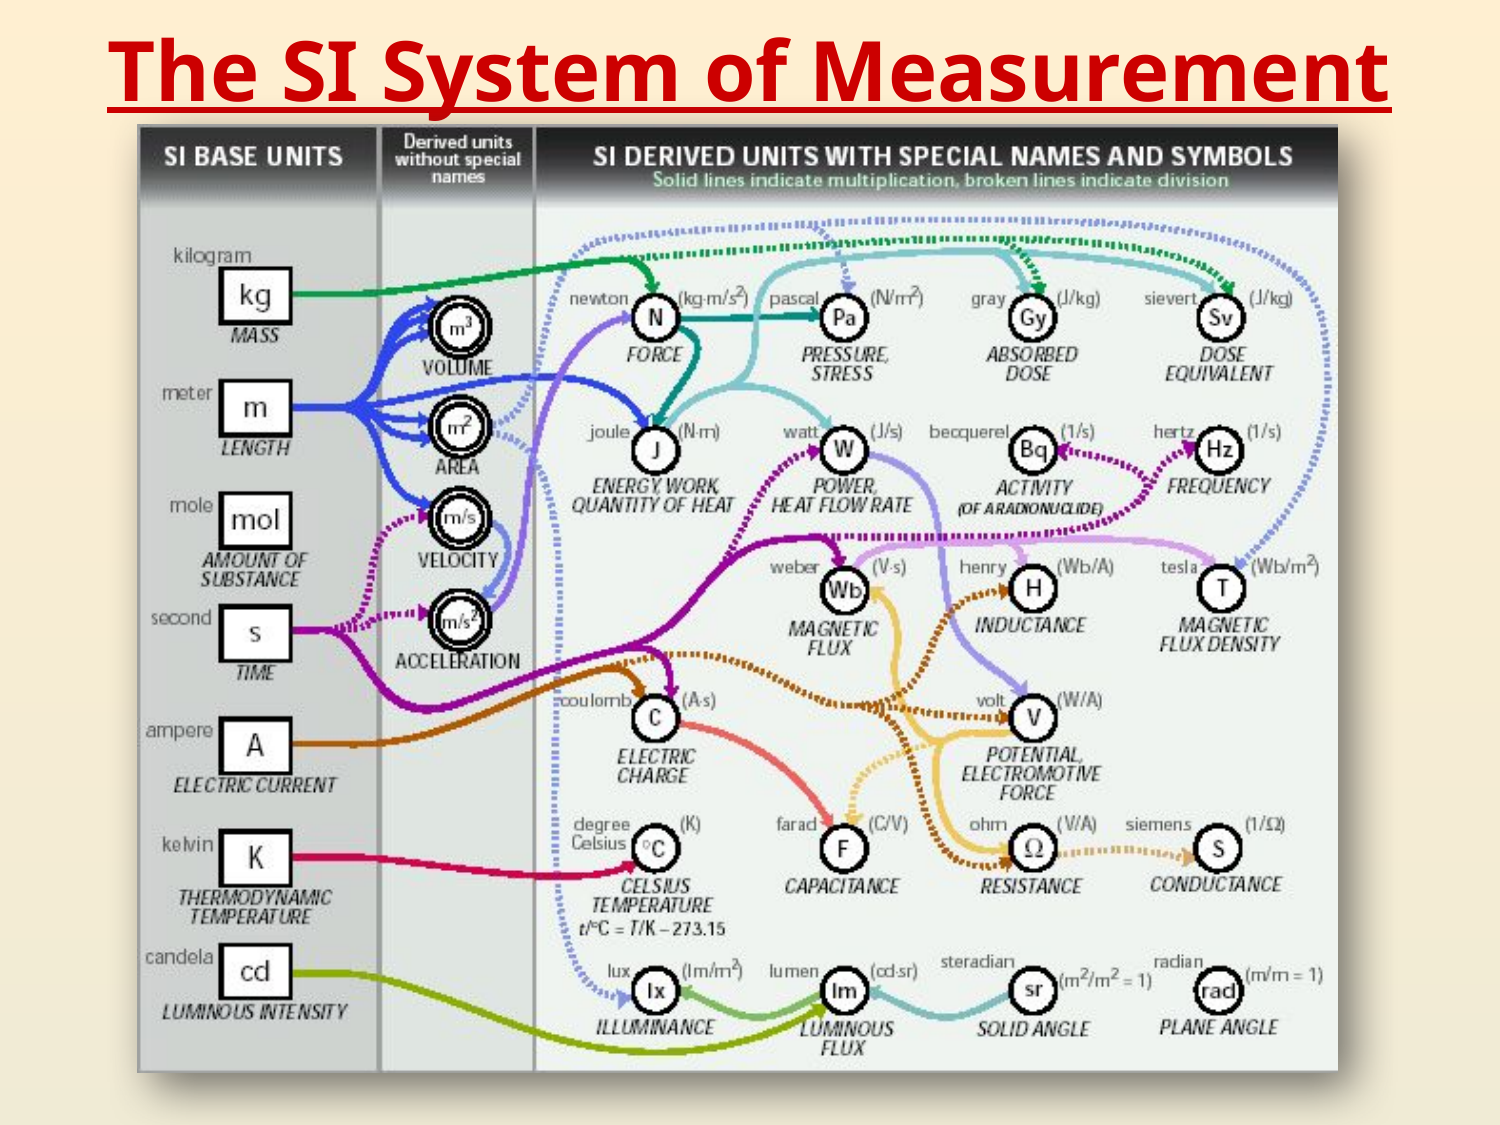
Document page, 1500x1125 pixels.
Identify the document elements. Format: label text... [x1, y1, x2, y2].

title The SI System of Measurement [0, 0, 1500, 126]
picture [137, 124, 1338, 1073]
